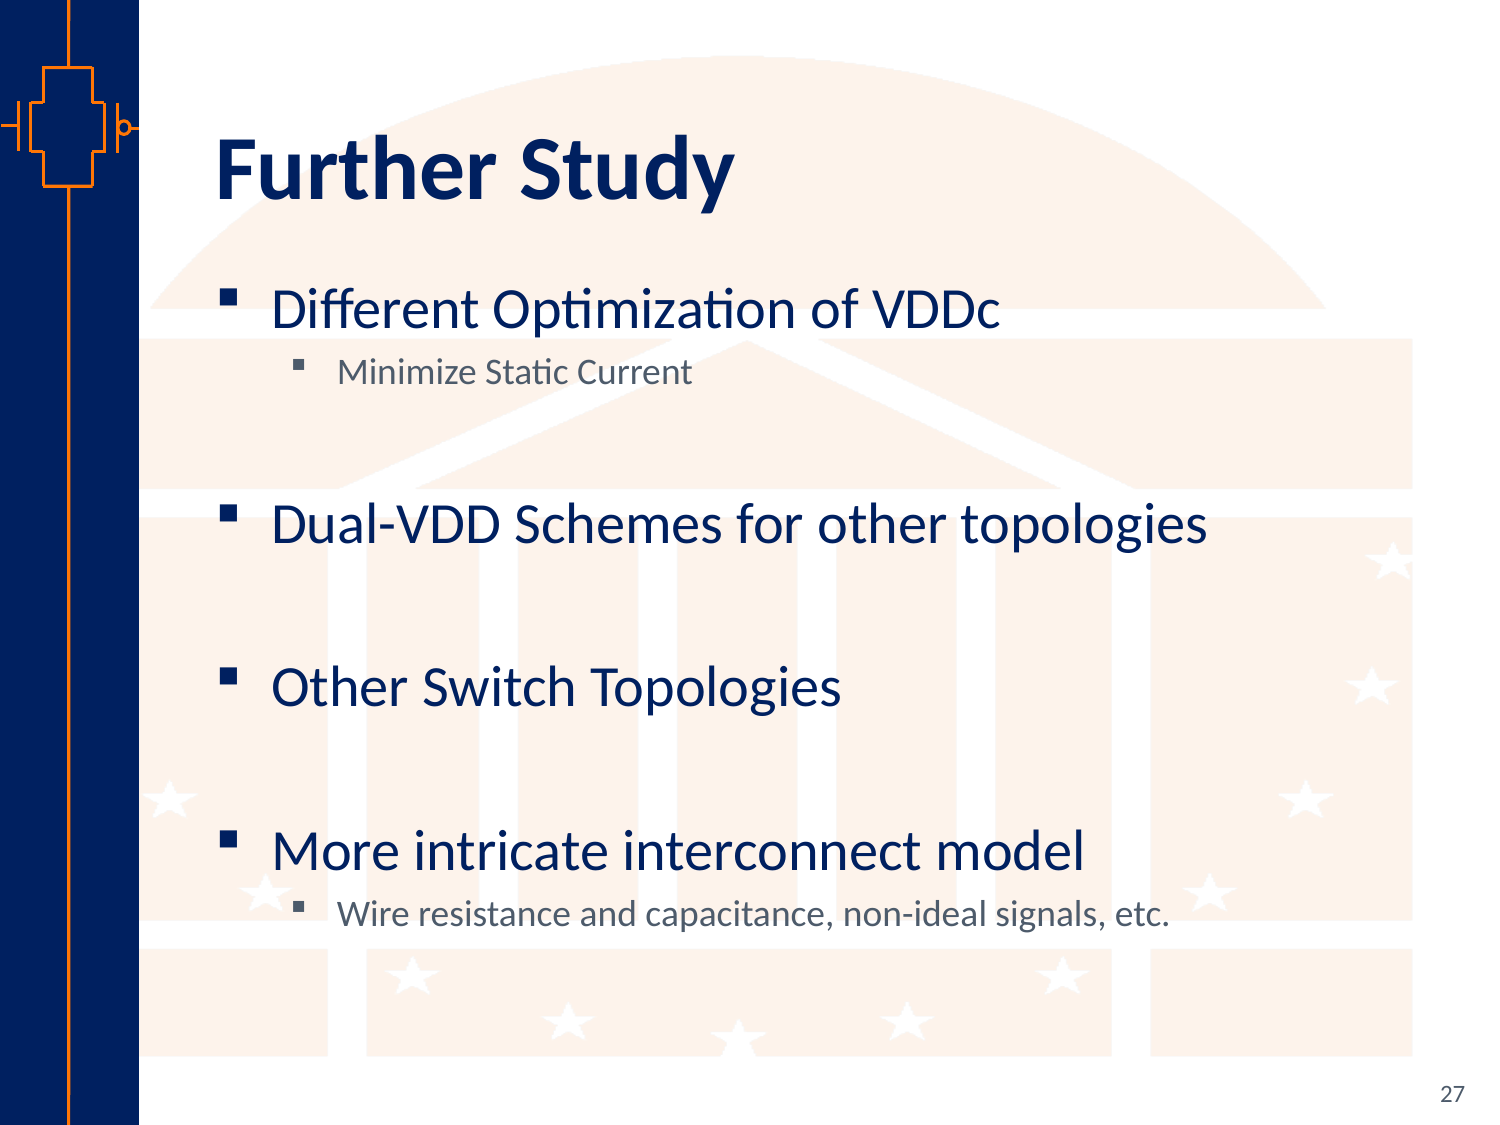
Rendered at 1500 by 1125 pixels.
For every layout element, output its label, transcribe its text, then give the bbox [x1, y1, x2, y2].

title Further Study [200, 37, 1388, 225]
list Different Optimization of VDDc Minimize Static Current Dual-VDD Schemes for other topologies Other Switch Topologies More intricate interconnect model Wire resistance and capacitance, non-ideal signals, etc. [200, 262, 1425, 1090]
slide_number 27 [1425, 1062, 1488, 1123]
